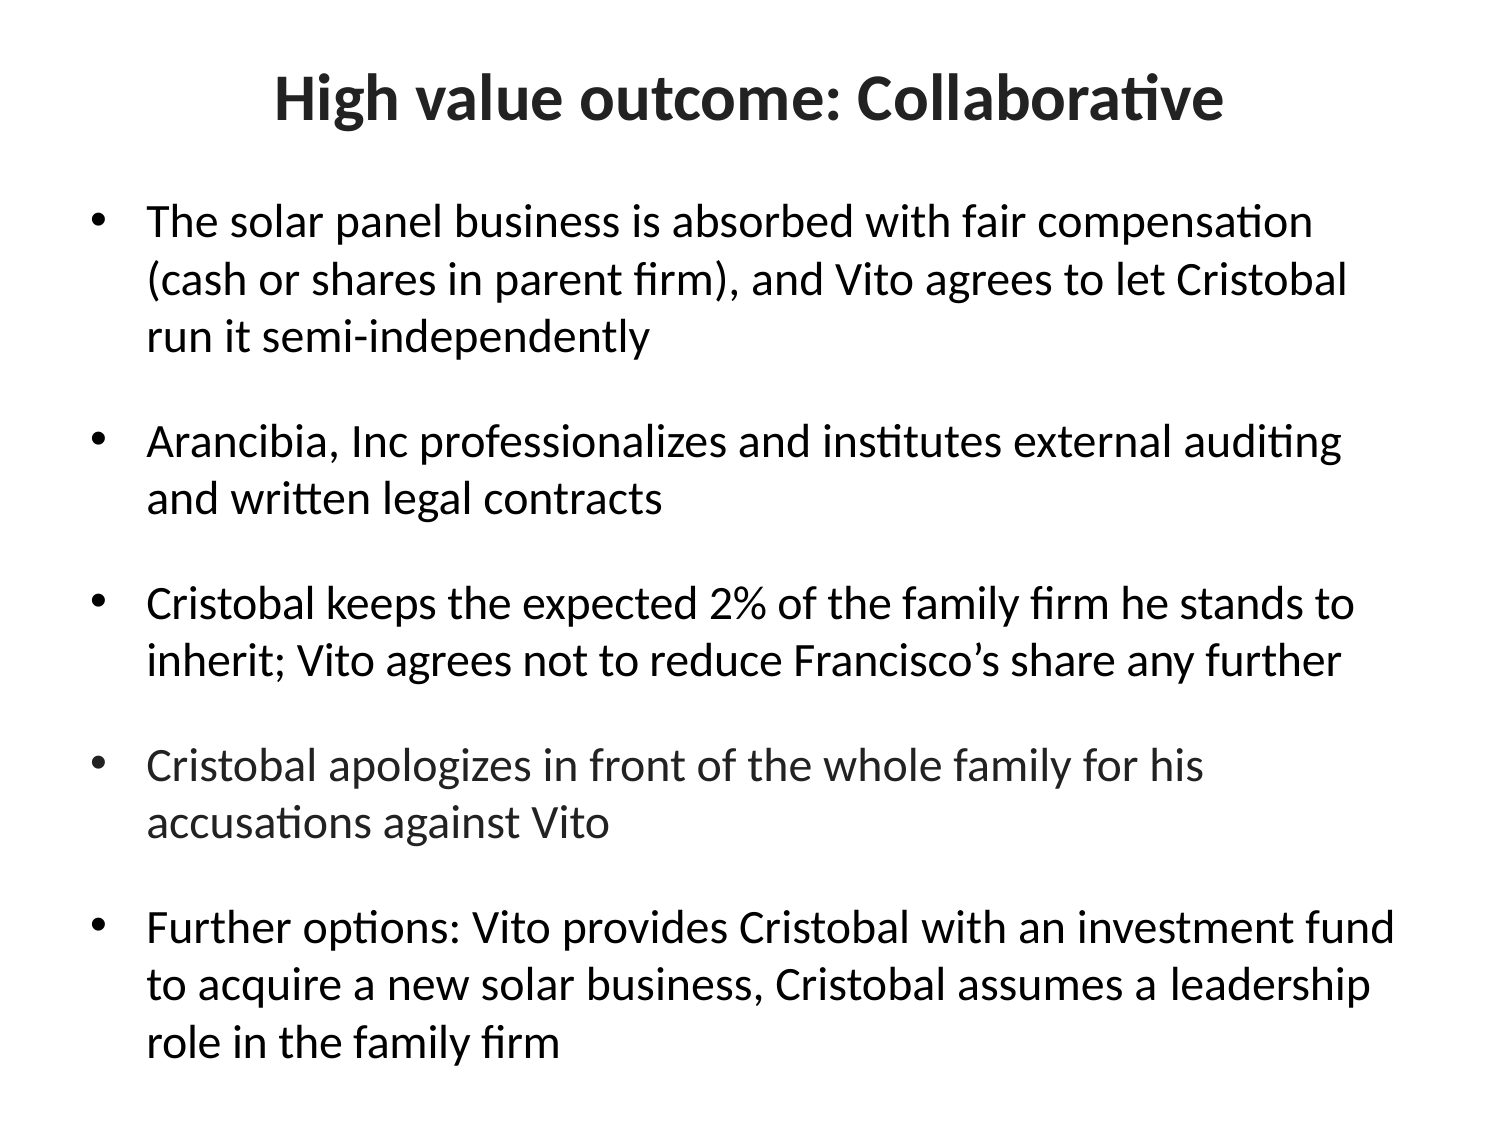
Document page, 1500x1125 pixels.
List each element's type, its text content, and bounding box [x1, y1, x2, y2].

title High value outcome: Collaborative [75, 0, 1425, 188]
list The solar panel business is absorbed with fair compensation (cash or shares in parent firm), and Vito agrees to let Cristobal run it semi-independently Arancibia, Inc professionalizes and institutes external auditing and written legal contracts Cristobal keeps the expected 2% of the family firm he stands to inherit; Vito agrees not to reduce Francisco’s share any further Cristobal apologizes in front of the whole family for his accusations against Vito Further options: Vito provides Cristobal with an investment fund to acquire a new solar business, Cristobal assumes a leadership role in the family firm [75, 188, 1425, 1000]
